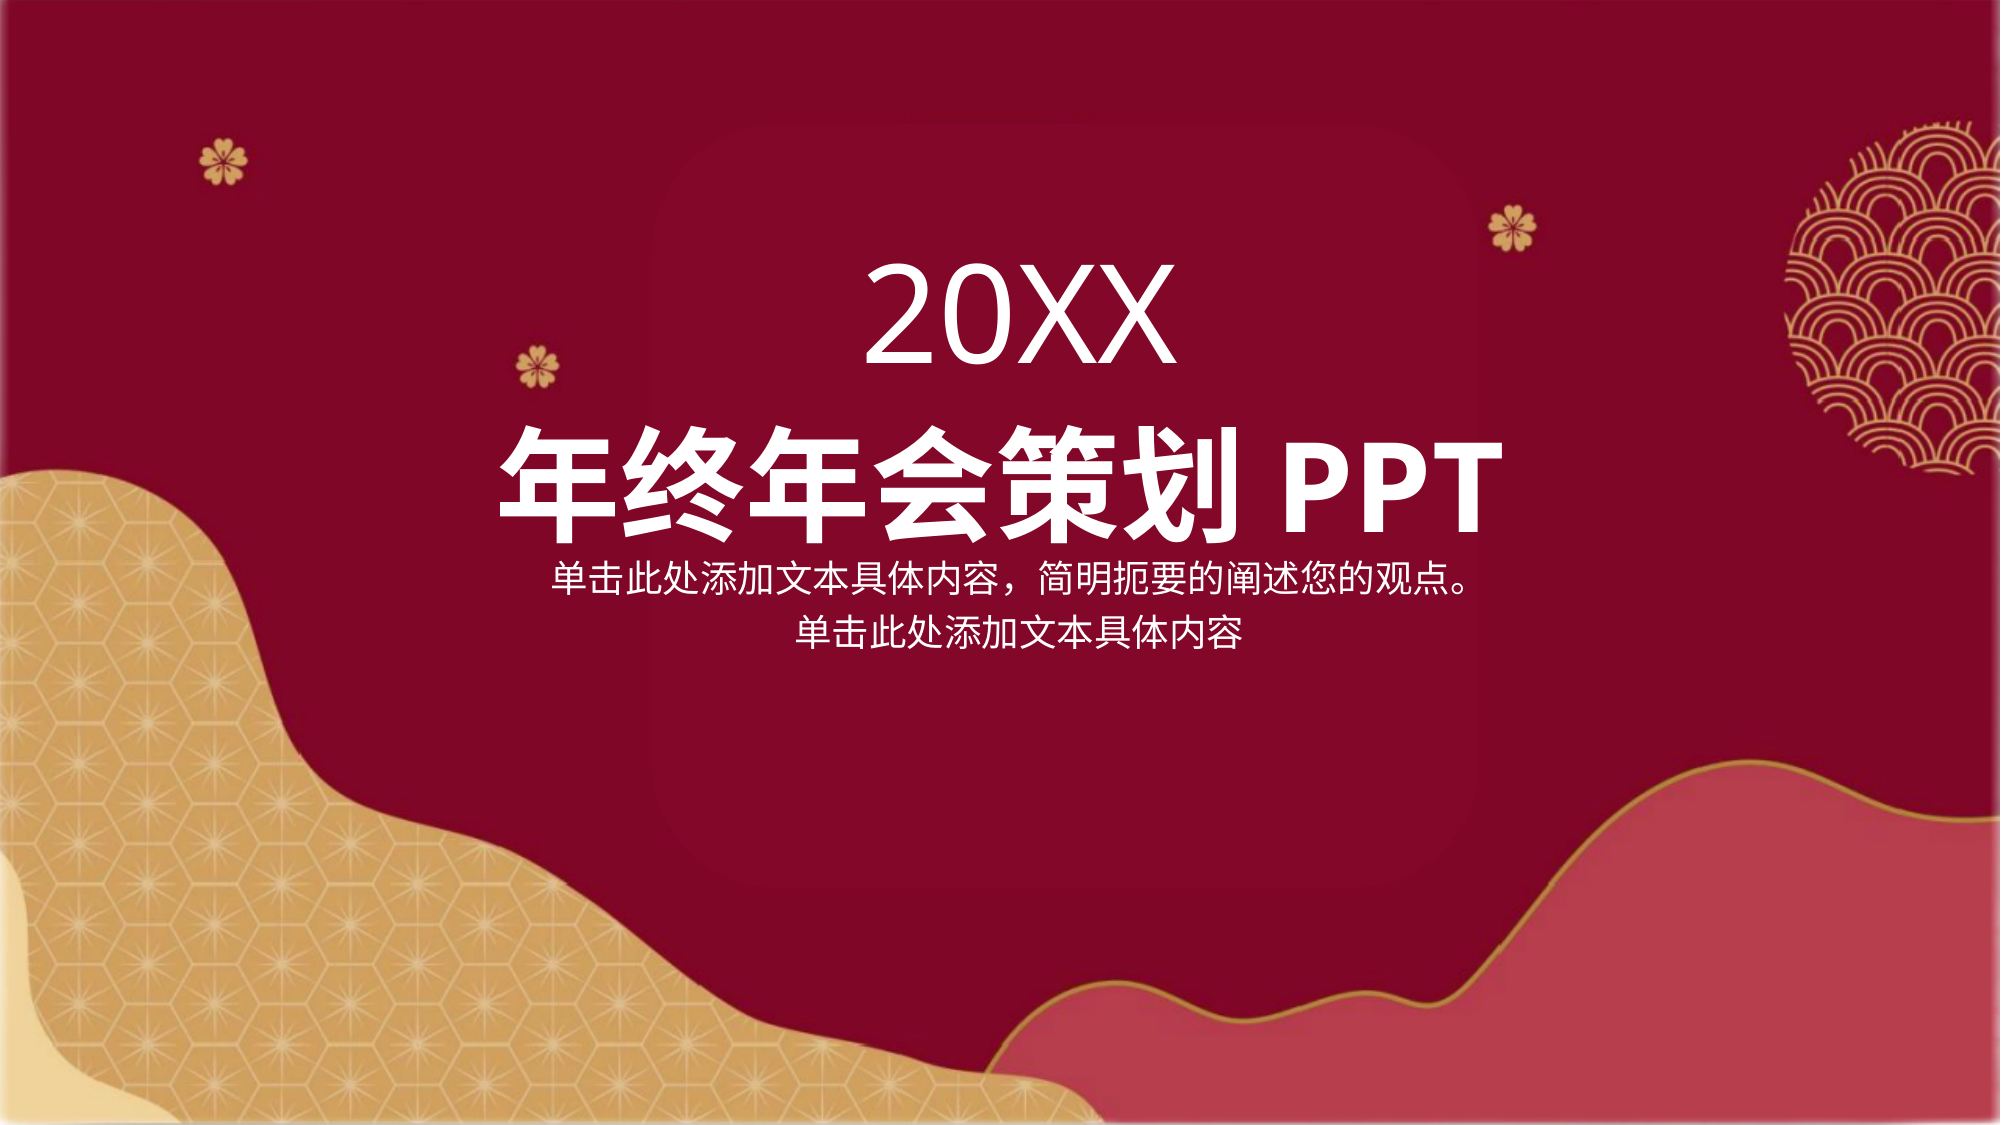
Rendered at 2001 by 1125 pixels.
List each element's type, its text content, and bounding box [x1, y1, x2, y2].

text_box 年终年会策划PPT [480, 400, 1520, 565]
text_box 20XX [845, 218, 1194, 399]
picture [0, 0, 2000, 1125]
text_box 单击此处添加文本具体内容，简明扼要的阐述您的观点。单击此处添加文本具体内容 [517, 538, 1521, 662]
